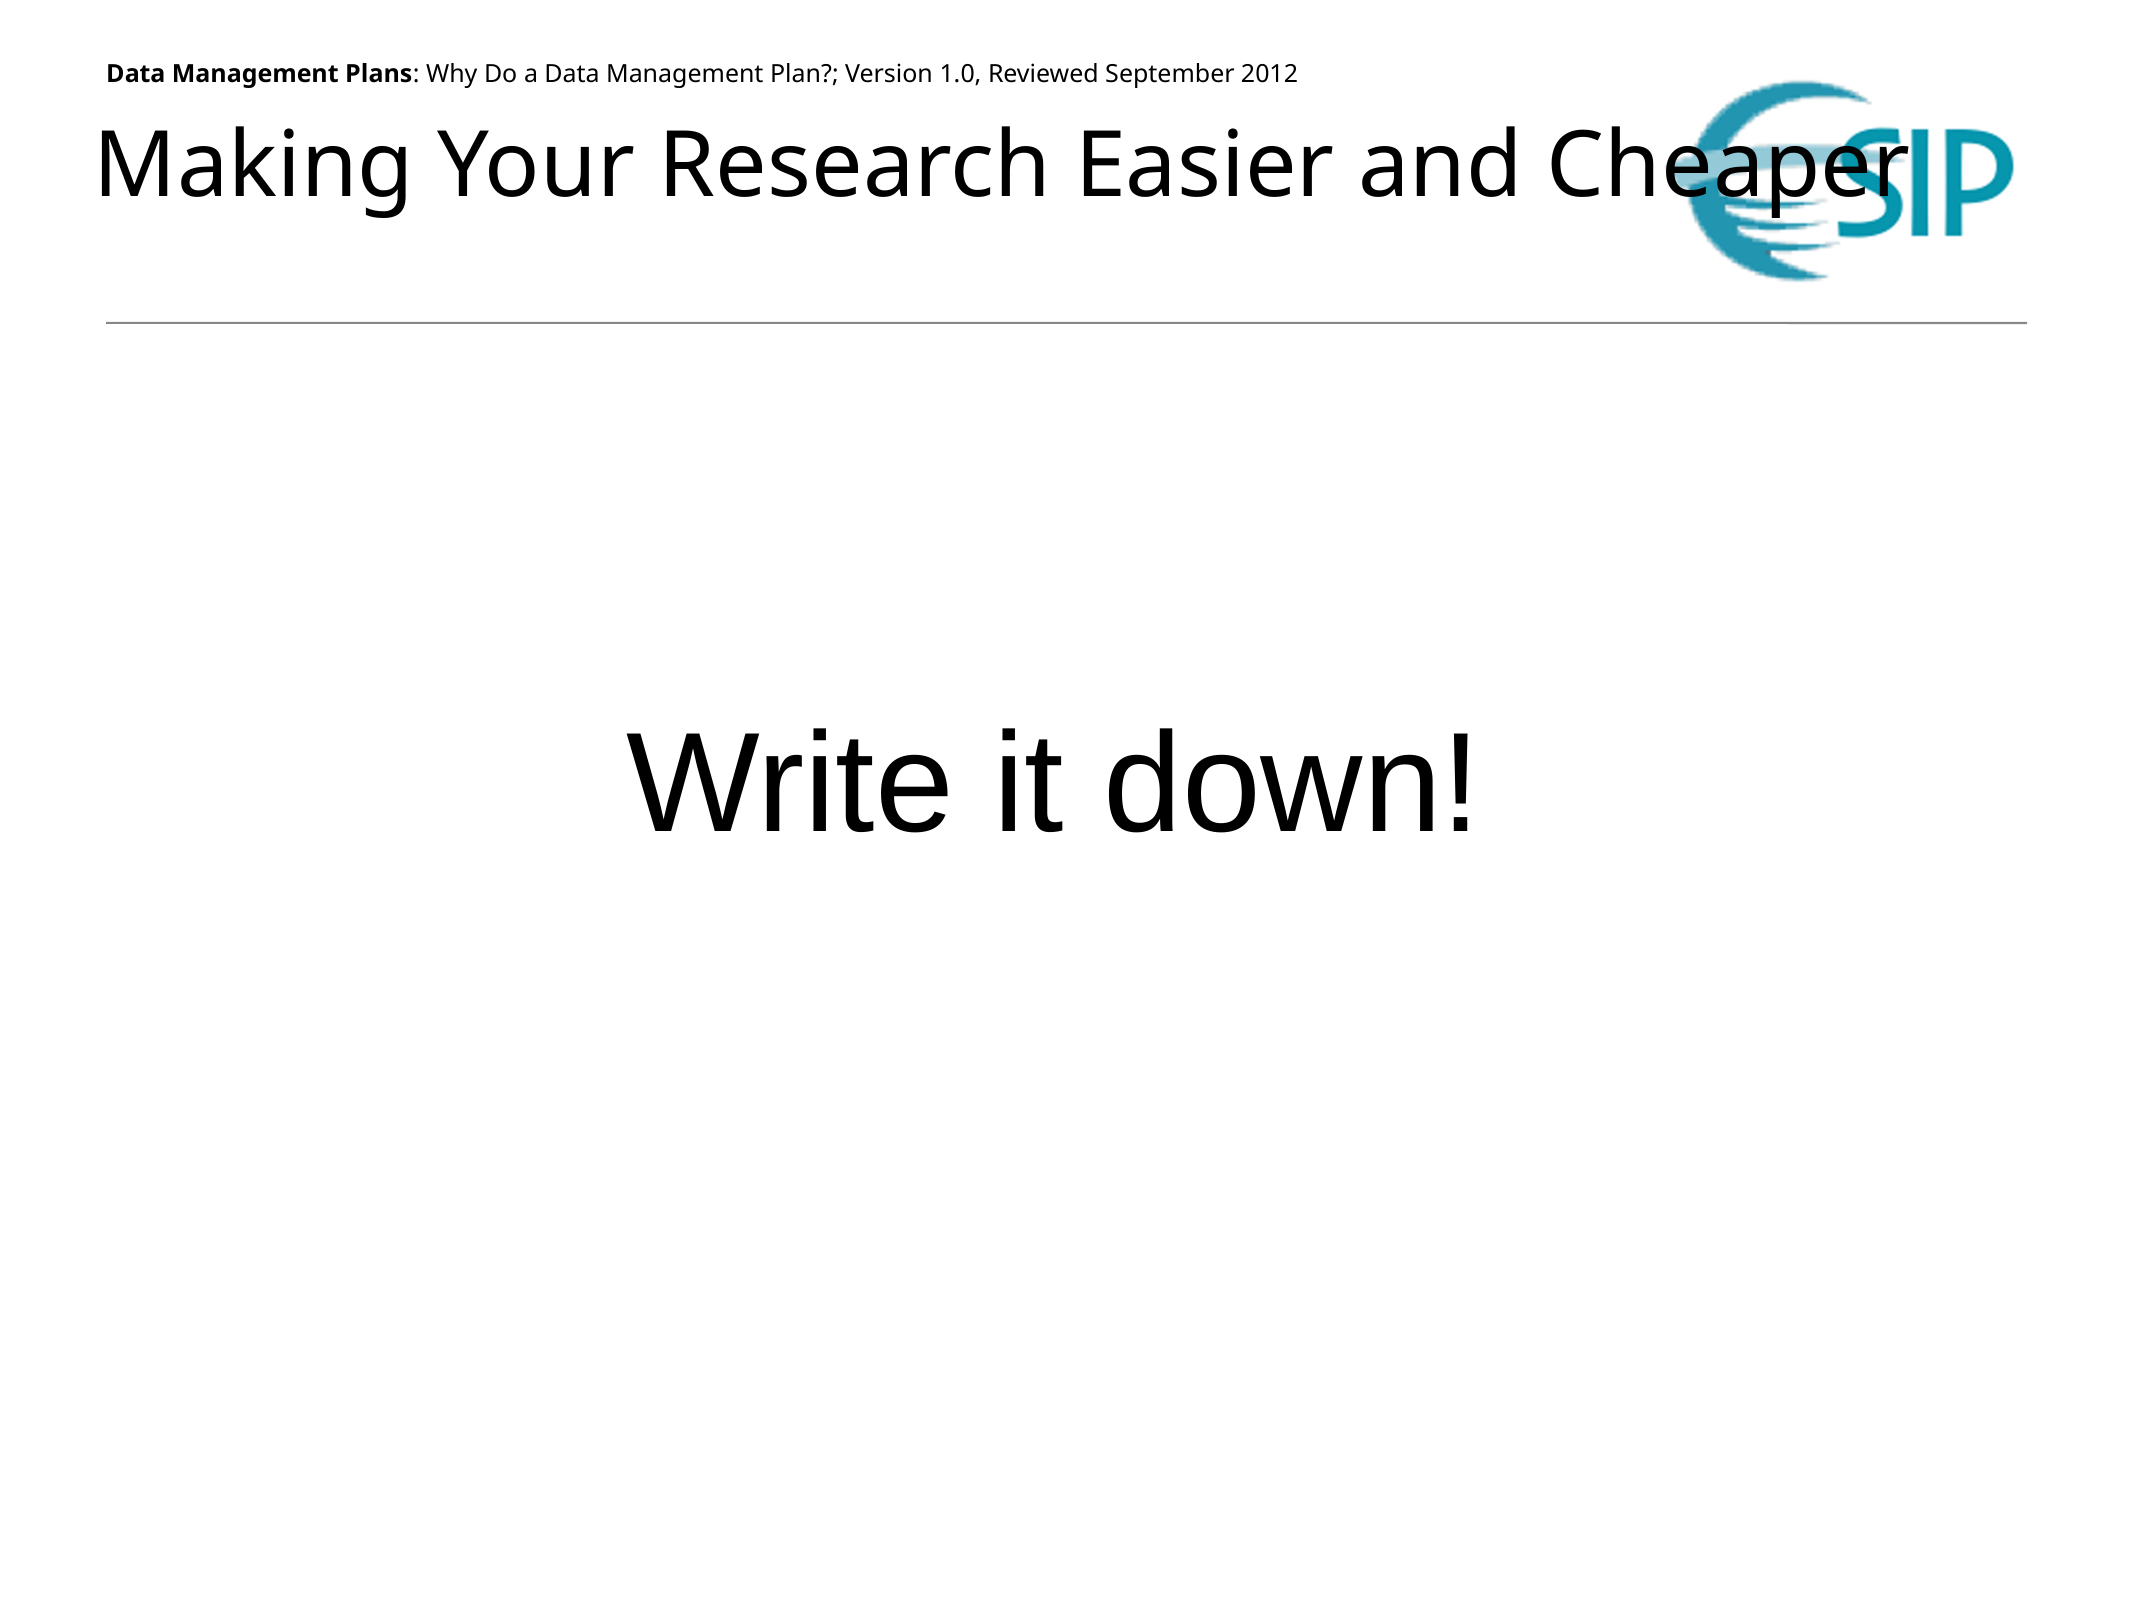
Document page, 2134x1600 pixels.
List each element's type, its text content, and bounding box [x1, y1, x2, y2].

text_box Data Management Plans: Why Do a Data Management Plan?; Version 1.0, Reviewed September 2012 [91, 49, 1380, 100]
title Making Your Research Easier and Cheaper [93, 95, 2040, 325]
picture [1653, 62, 2030, 286]
list Write it down! [81, 690, 2028, 923]
